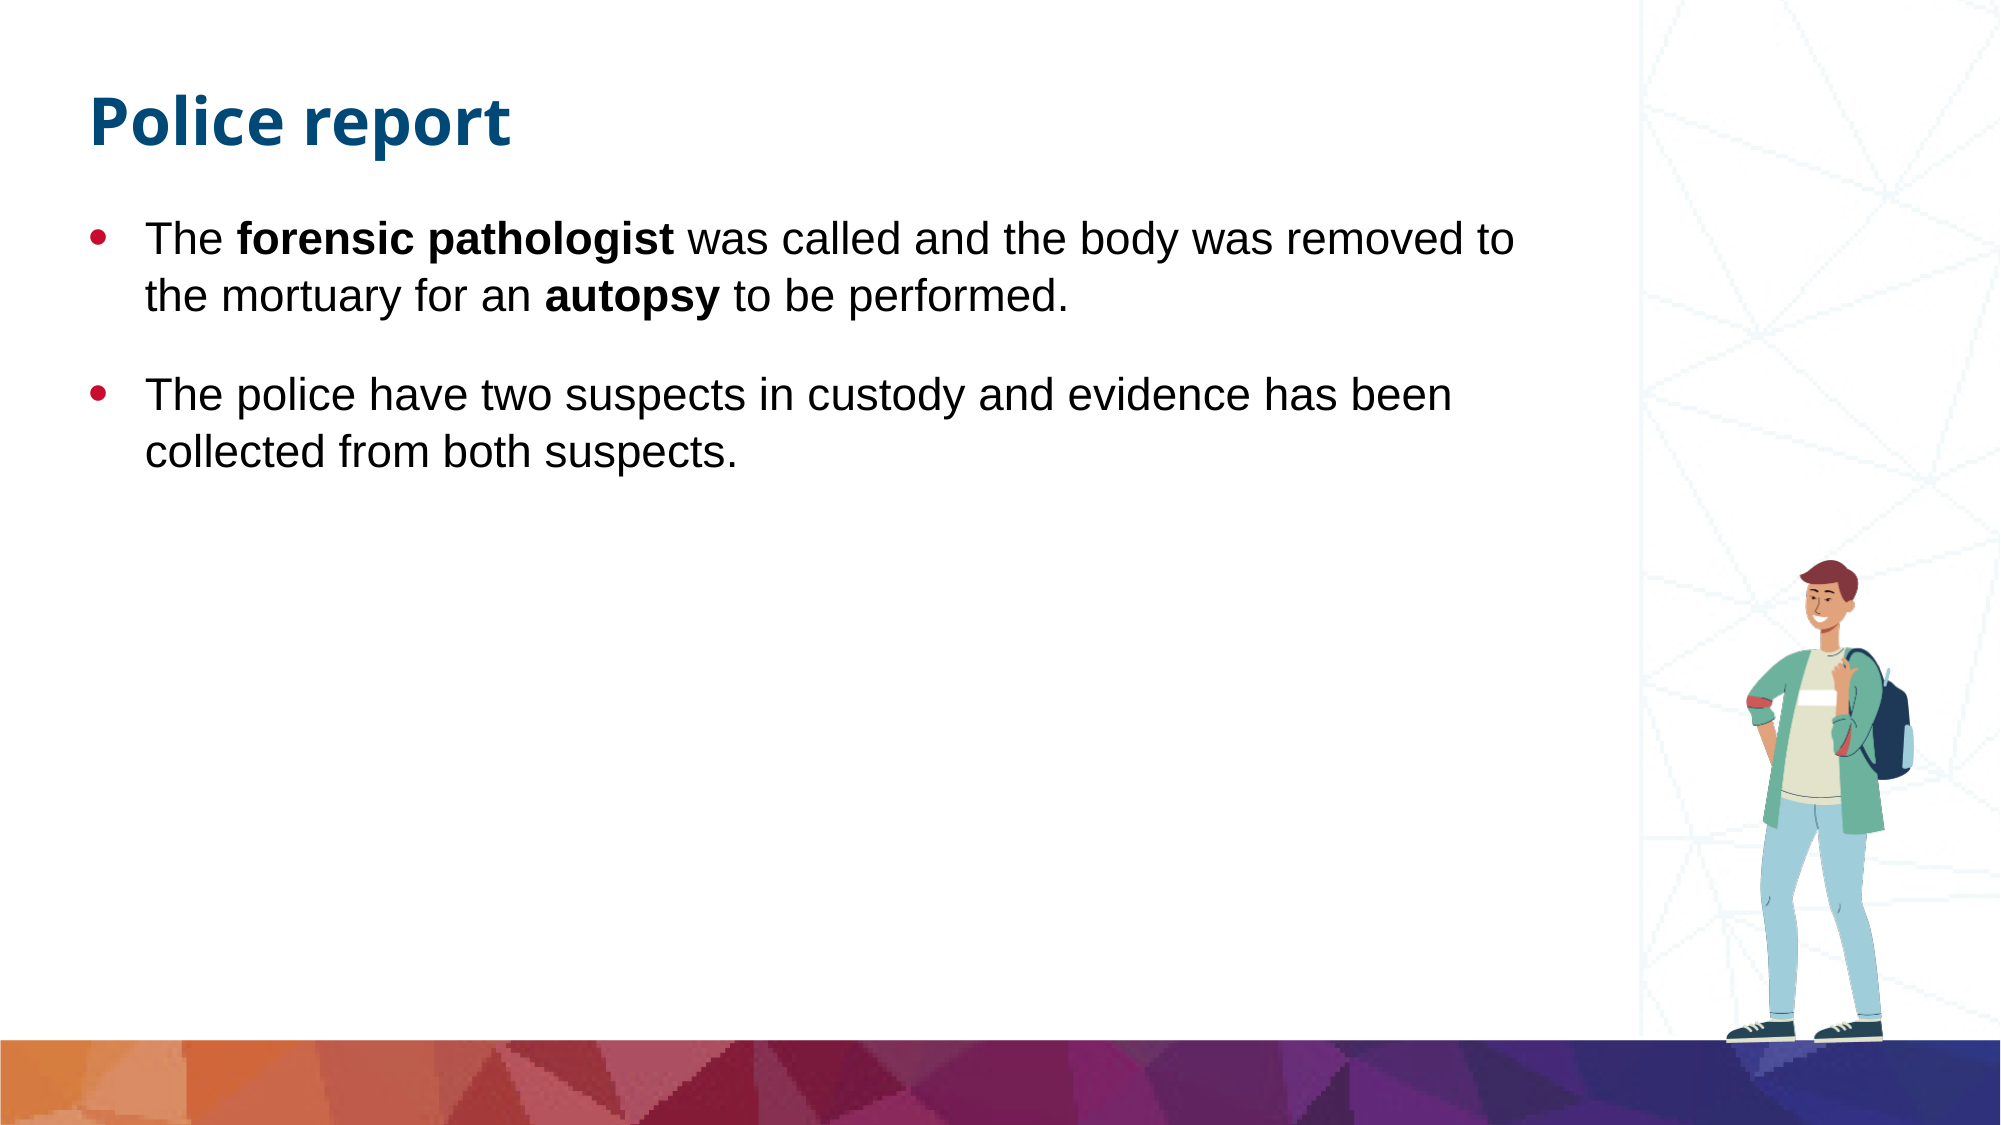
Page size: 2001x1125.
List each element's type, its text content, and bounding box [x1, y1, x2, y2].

picture [0, 0, 2001, 1125]
list The forensic pathologist was called and the body was removed to the mortuary for an autopsy to be performed. The police have two suspects in custody and evidence has been collected from both suspects. [88, 206, 1565, 890]
title Police report [88, 88, 1565, 161]
